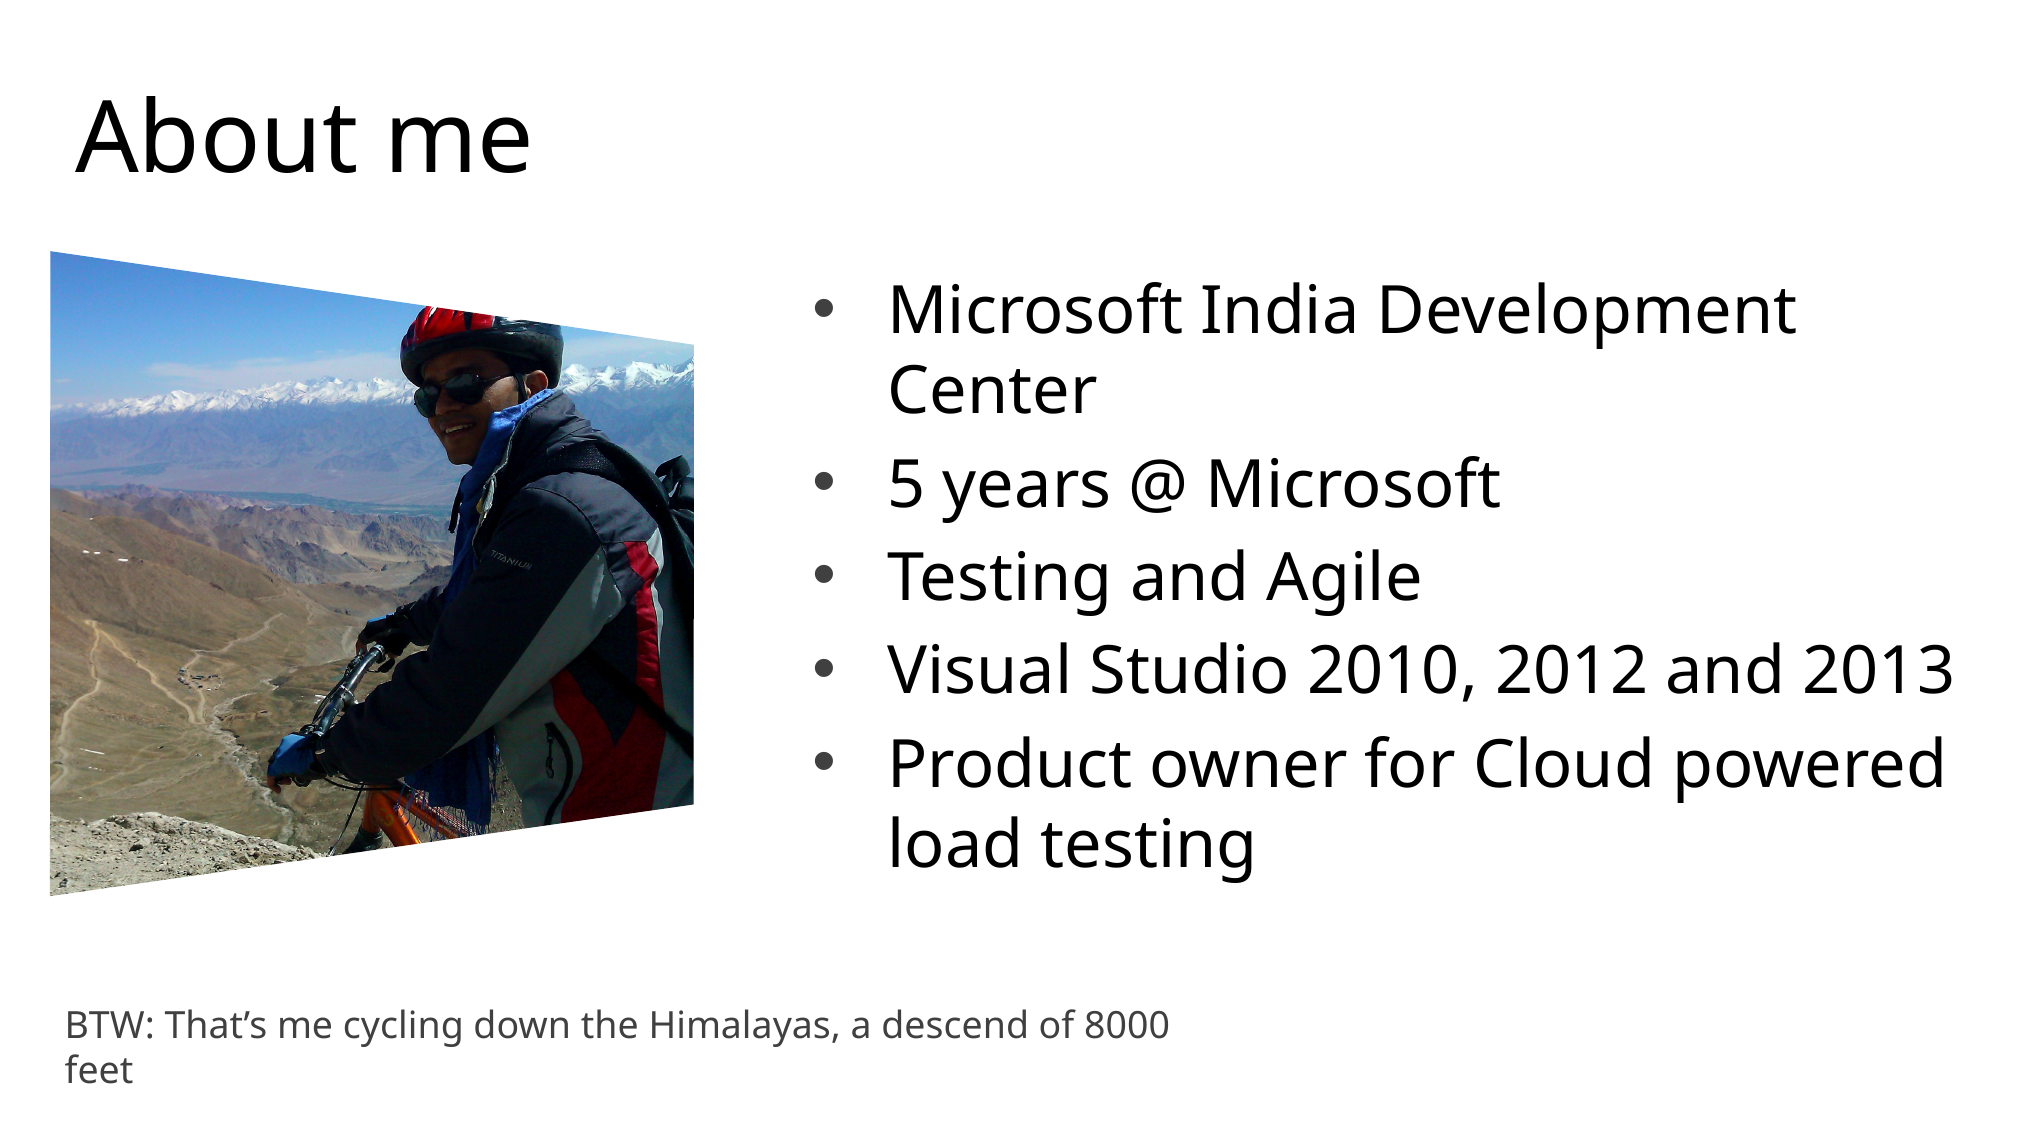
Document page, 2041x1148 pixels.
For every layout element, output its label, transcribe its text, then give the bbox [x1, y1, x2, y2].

text_box BTW: That’s me cycling down the Himalayas, a descend of 8000 feet [49, 948, 1250, 1099]
picture [49, 250, 695, 897]
list Microsoft India Development Center 5 years @ Microsoft Testing and Agile Visual Studio 2010, 2012 and 2013 Product owner for Cloud powered load testing [782, 498, 1996, 649]
title About me [45, 48, 1996, 199]
